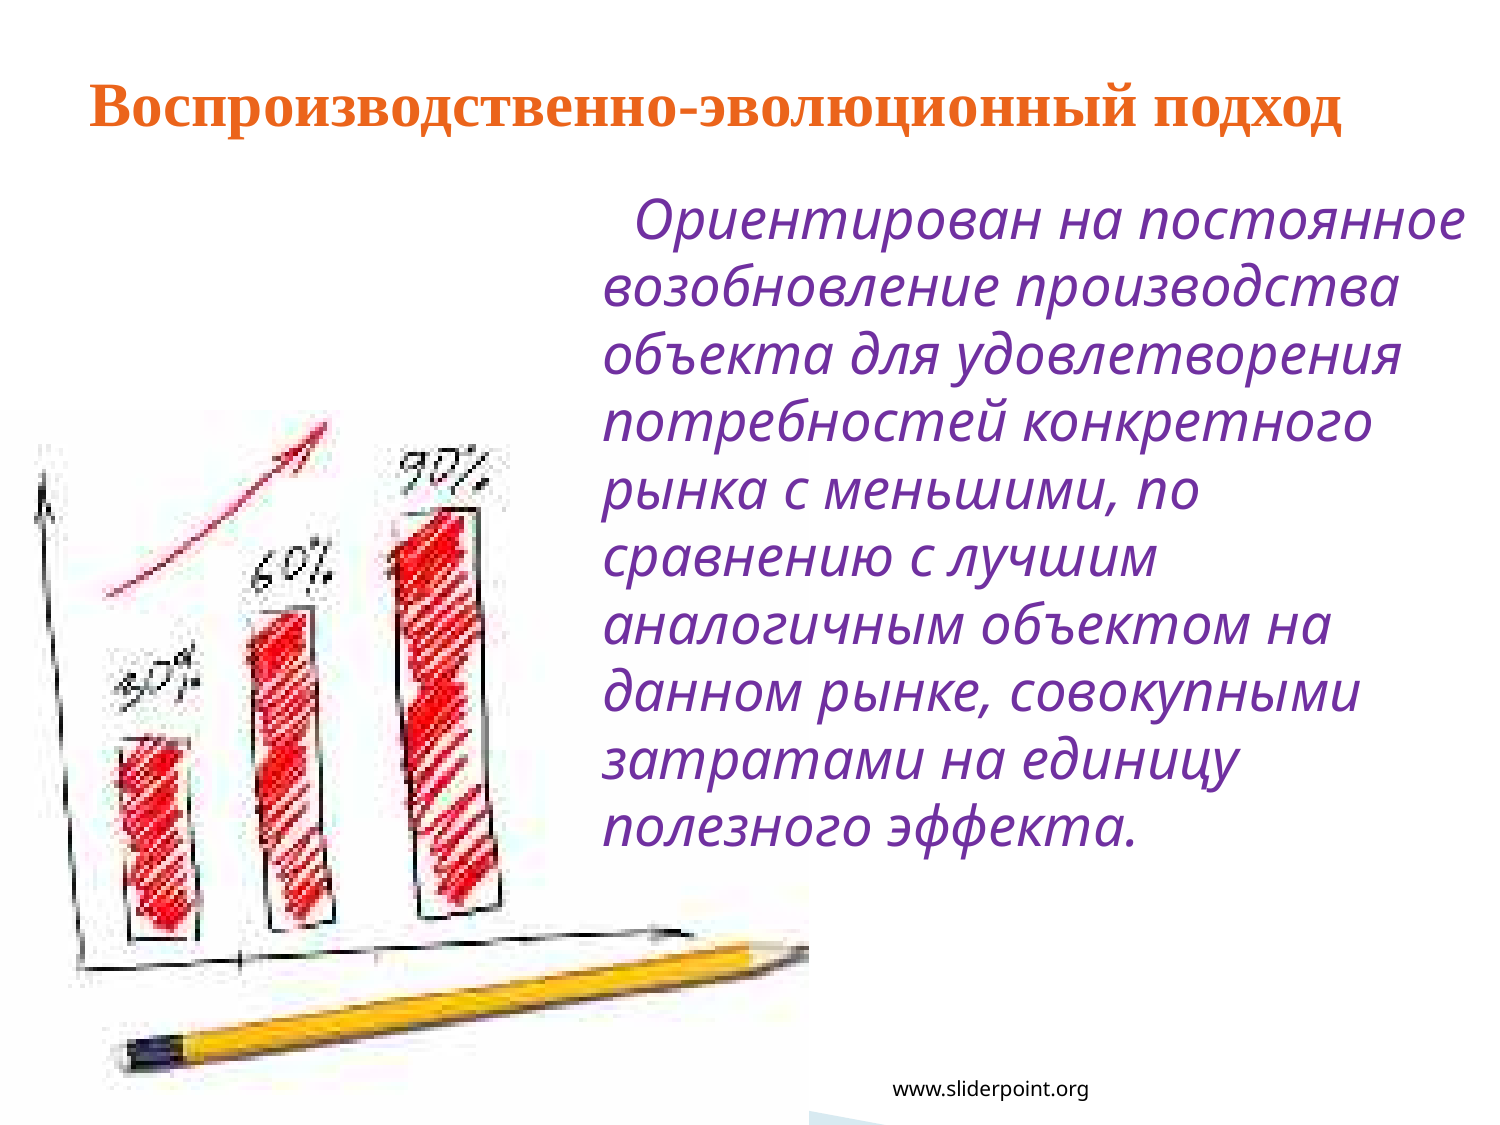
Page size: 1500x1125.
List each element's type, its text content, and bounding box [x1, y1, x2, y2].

text_box Ориентирован на постоянное возобновление производства объекта для удовлетворения потребностей конкретного рынка с меньшими, по сравнению с лучшим аналогичным объектом на данном рынке, совокупными затратами на единицу полезного эффекта. [527, 175, 1500, 1020]
title Воспроизводственно-эволюционный подход [75, 45, 1425, 233]
picture [0, 409, 809, 1125]
footer www.sliderpoint.org [814, 1051, 1105, 1112]
